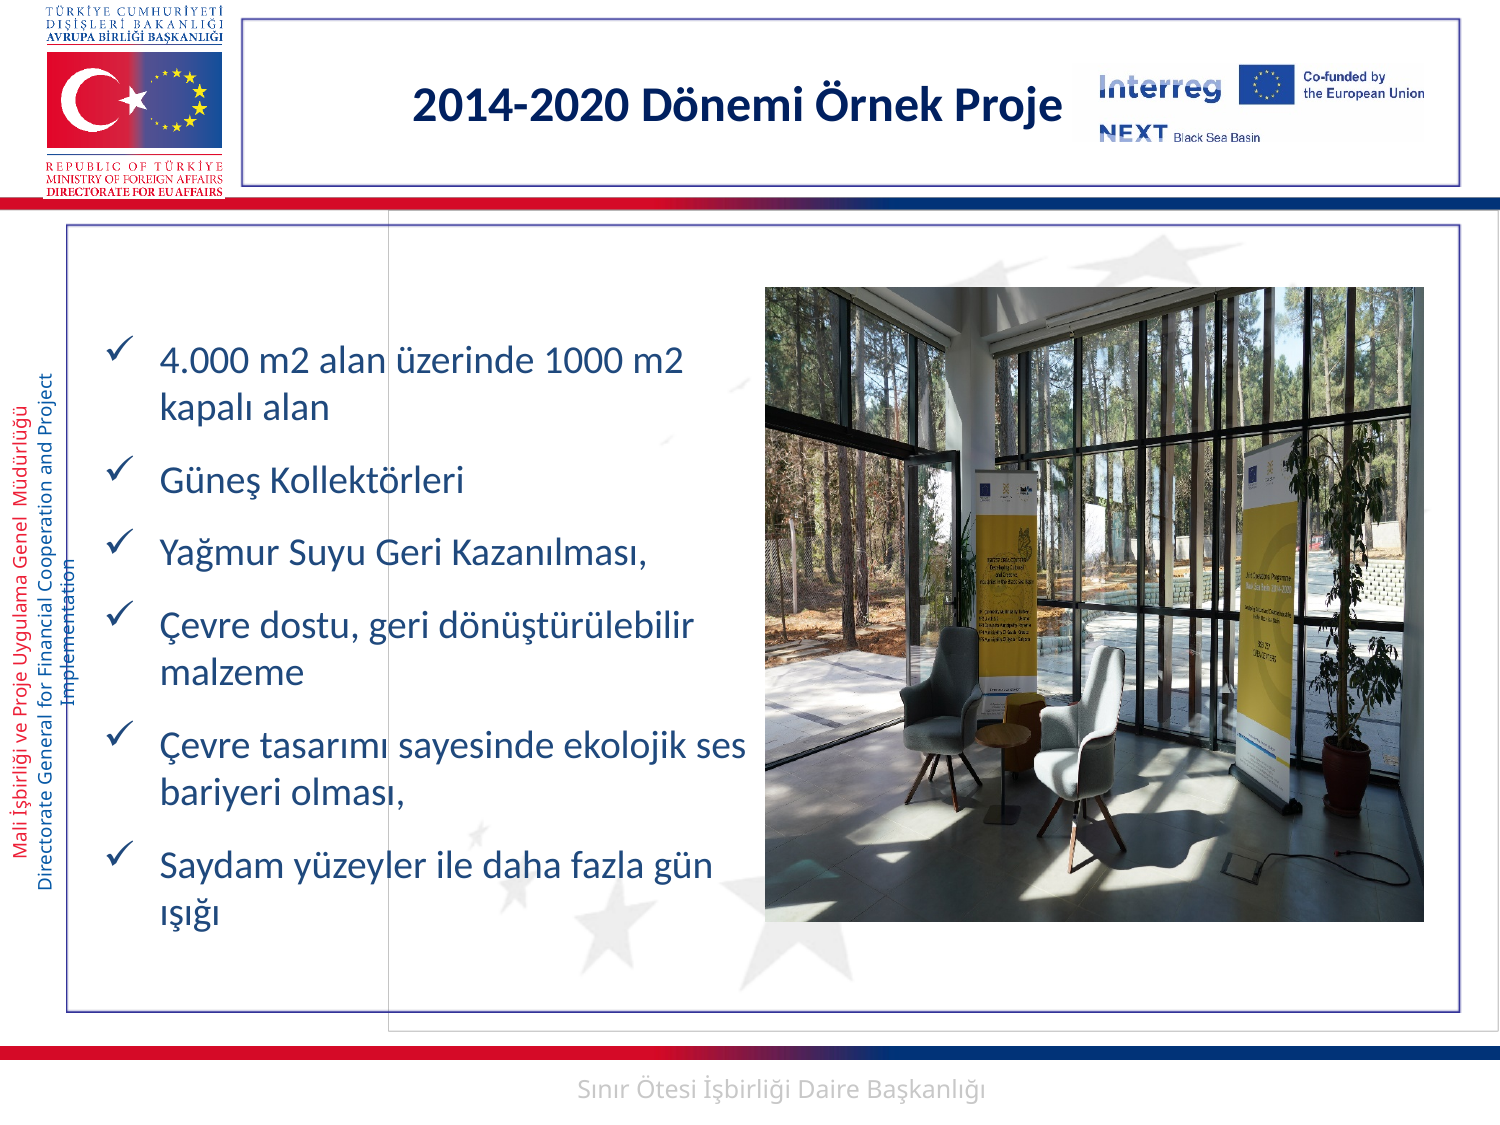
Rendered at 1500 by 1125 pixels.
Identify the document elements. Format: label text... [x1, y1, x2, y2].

text_box 4.000 m2 alan üzerinde 1000 m2 kapalı alan Güneş Kollektörleri Yağmur Suyu Geri Kazanılması, Çevre dostu, geri dönüştürülebilir malzeme Çevre tasarımı sayesinde ekolojik ses bariyeri olması, Saydam yüzeyler ile daha fazla gün ışığı [88, 326, 788, 941]
picture [0, 1046, 1500, 1060]
picture [0, 2, 1500, 1033]
text_box 2014-2020 Dönemi Örnek Proje [135, 63, 1071, 139]
footer Sınır Ötesi İşbirliği Daire Başkanlığı [537, 1070, 1034, 1108]
picture [66, 573, 73, 579]
picture [240, 17, 1462, 187]
picture [66, 672, 73, 678]
text_box [64, 224, 1471, 294]
